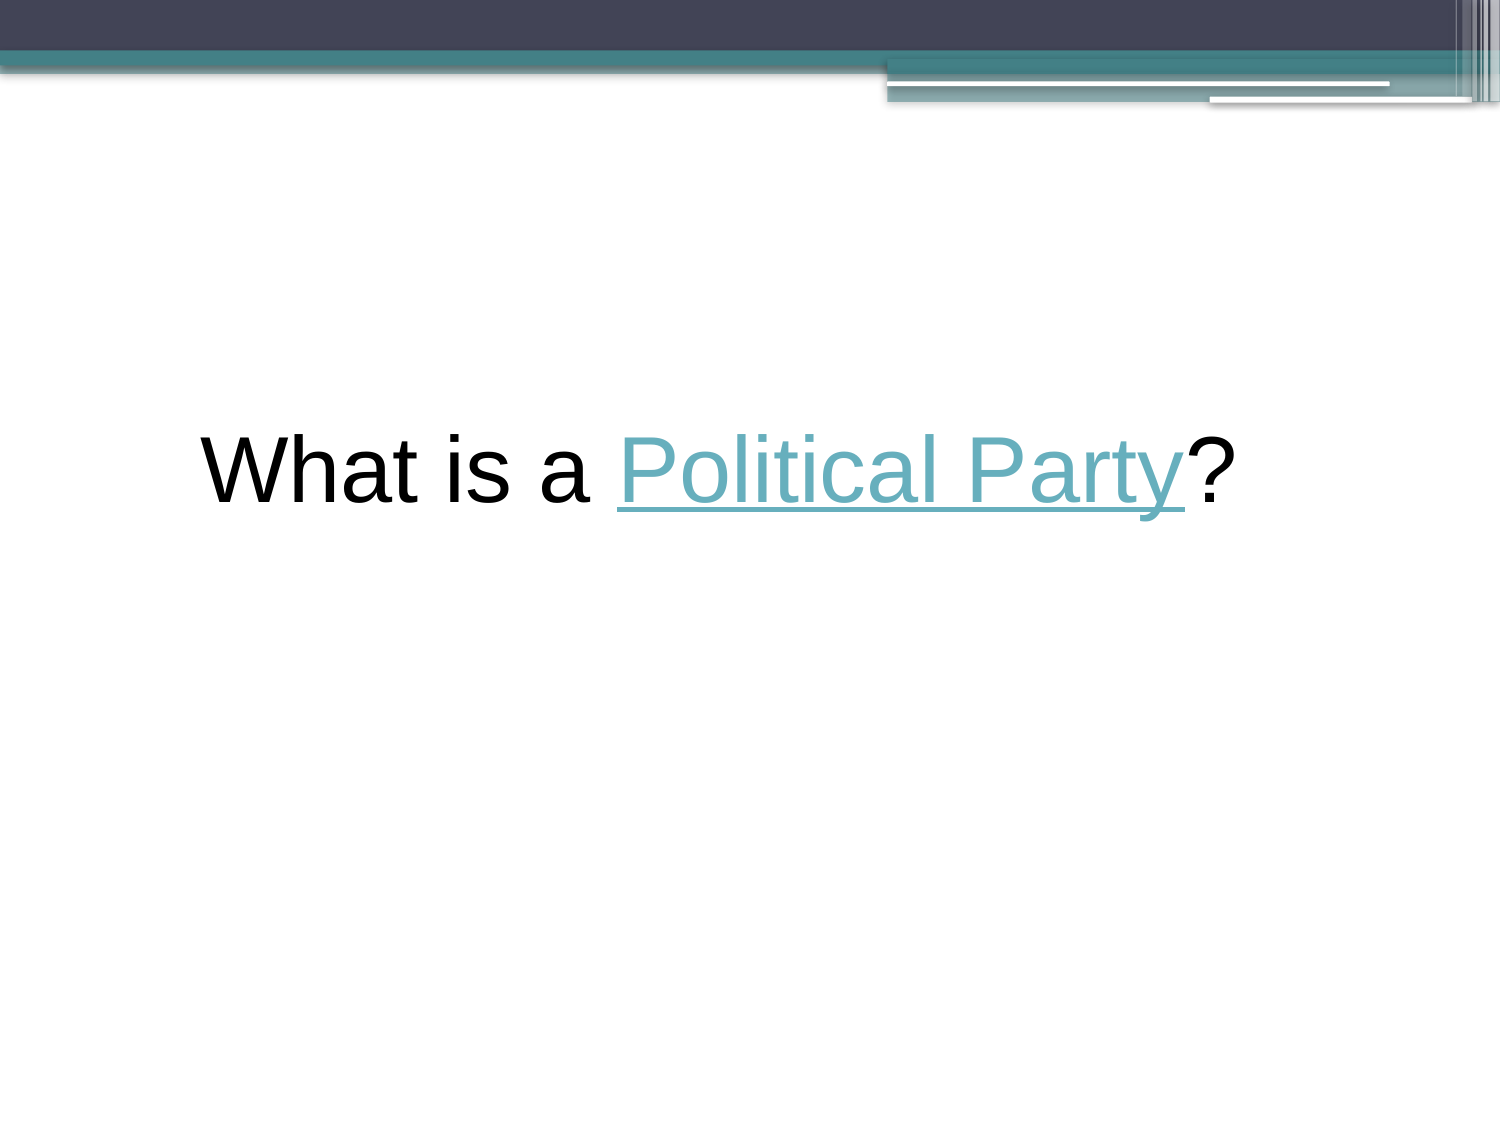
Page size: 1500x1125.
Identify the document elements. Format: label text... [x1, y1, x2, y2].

title What is a Political Party? [199, 356, 1381, 584]
